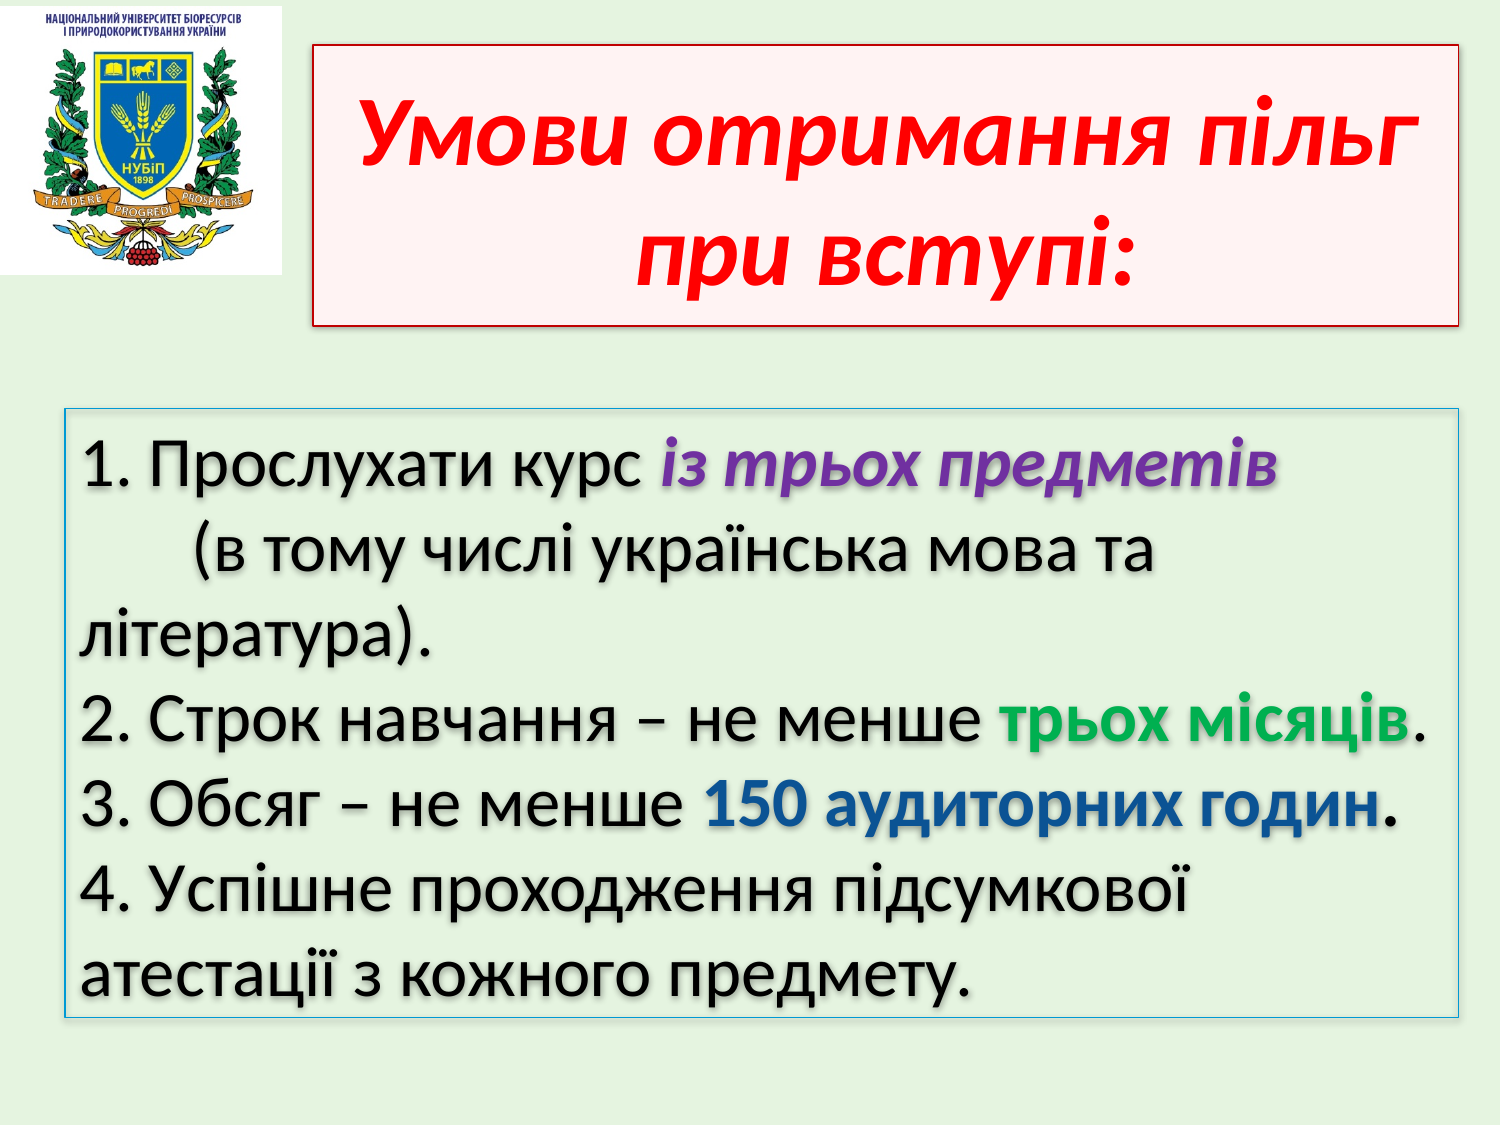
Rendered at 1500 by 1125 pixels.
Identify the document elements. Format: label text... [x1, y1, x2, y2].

text_box 1. Прослухати курс із трьох предметів (в тому числі українська мова та література). 2. Строк навчання – не менше трьох місяців. 3. Обсяг – не менше 150 аудиторних годин. 4. Успішне проходження підсумкової атестації з кожного предмету. [64, 408, 1459, 1018]
title Умови отримання пільг при вступі: [312, 44, 1459, 327]
picture [0, 6, 282, 275]
